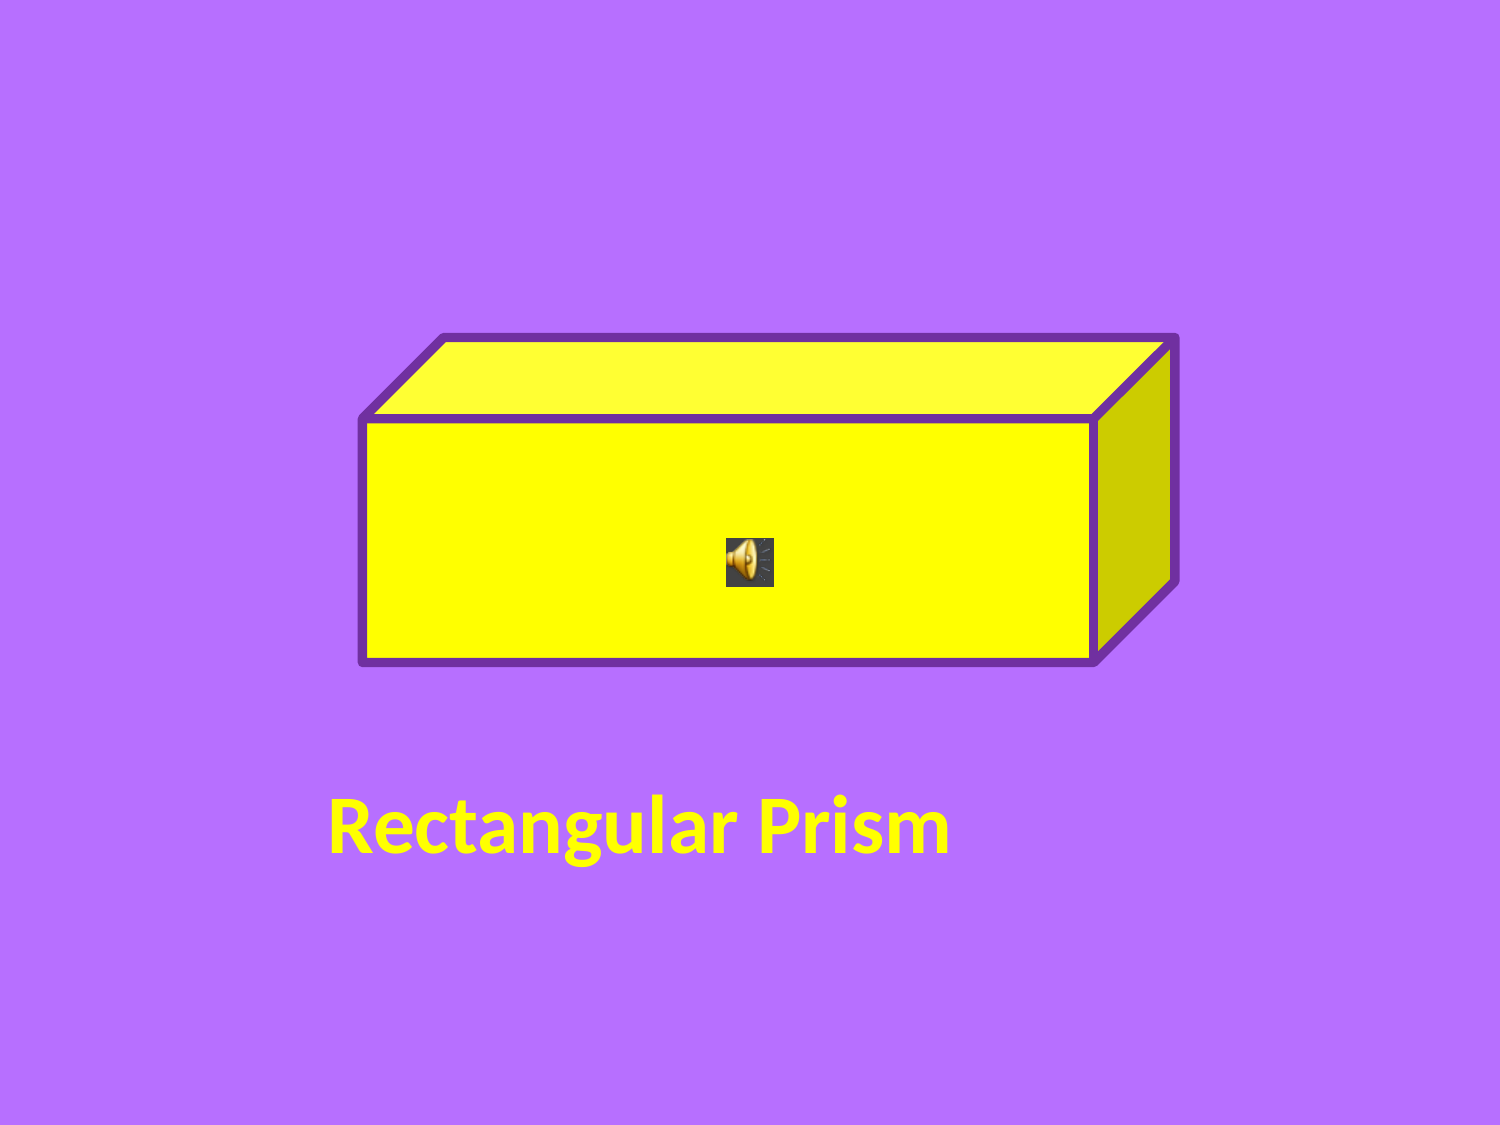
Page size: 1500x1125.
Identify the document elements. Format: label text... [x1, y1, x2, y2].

picture [724, 537, 776, 588]
text_box Rectangular Prism [312, 762, 1138, 878]
text_box [360, 335, 1177, 665]
